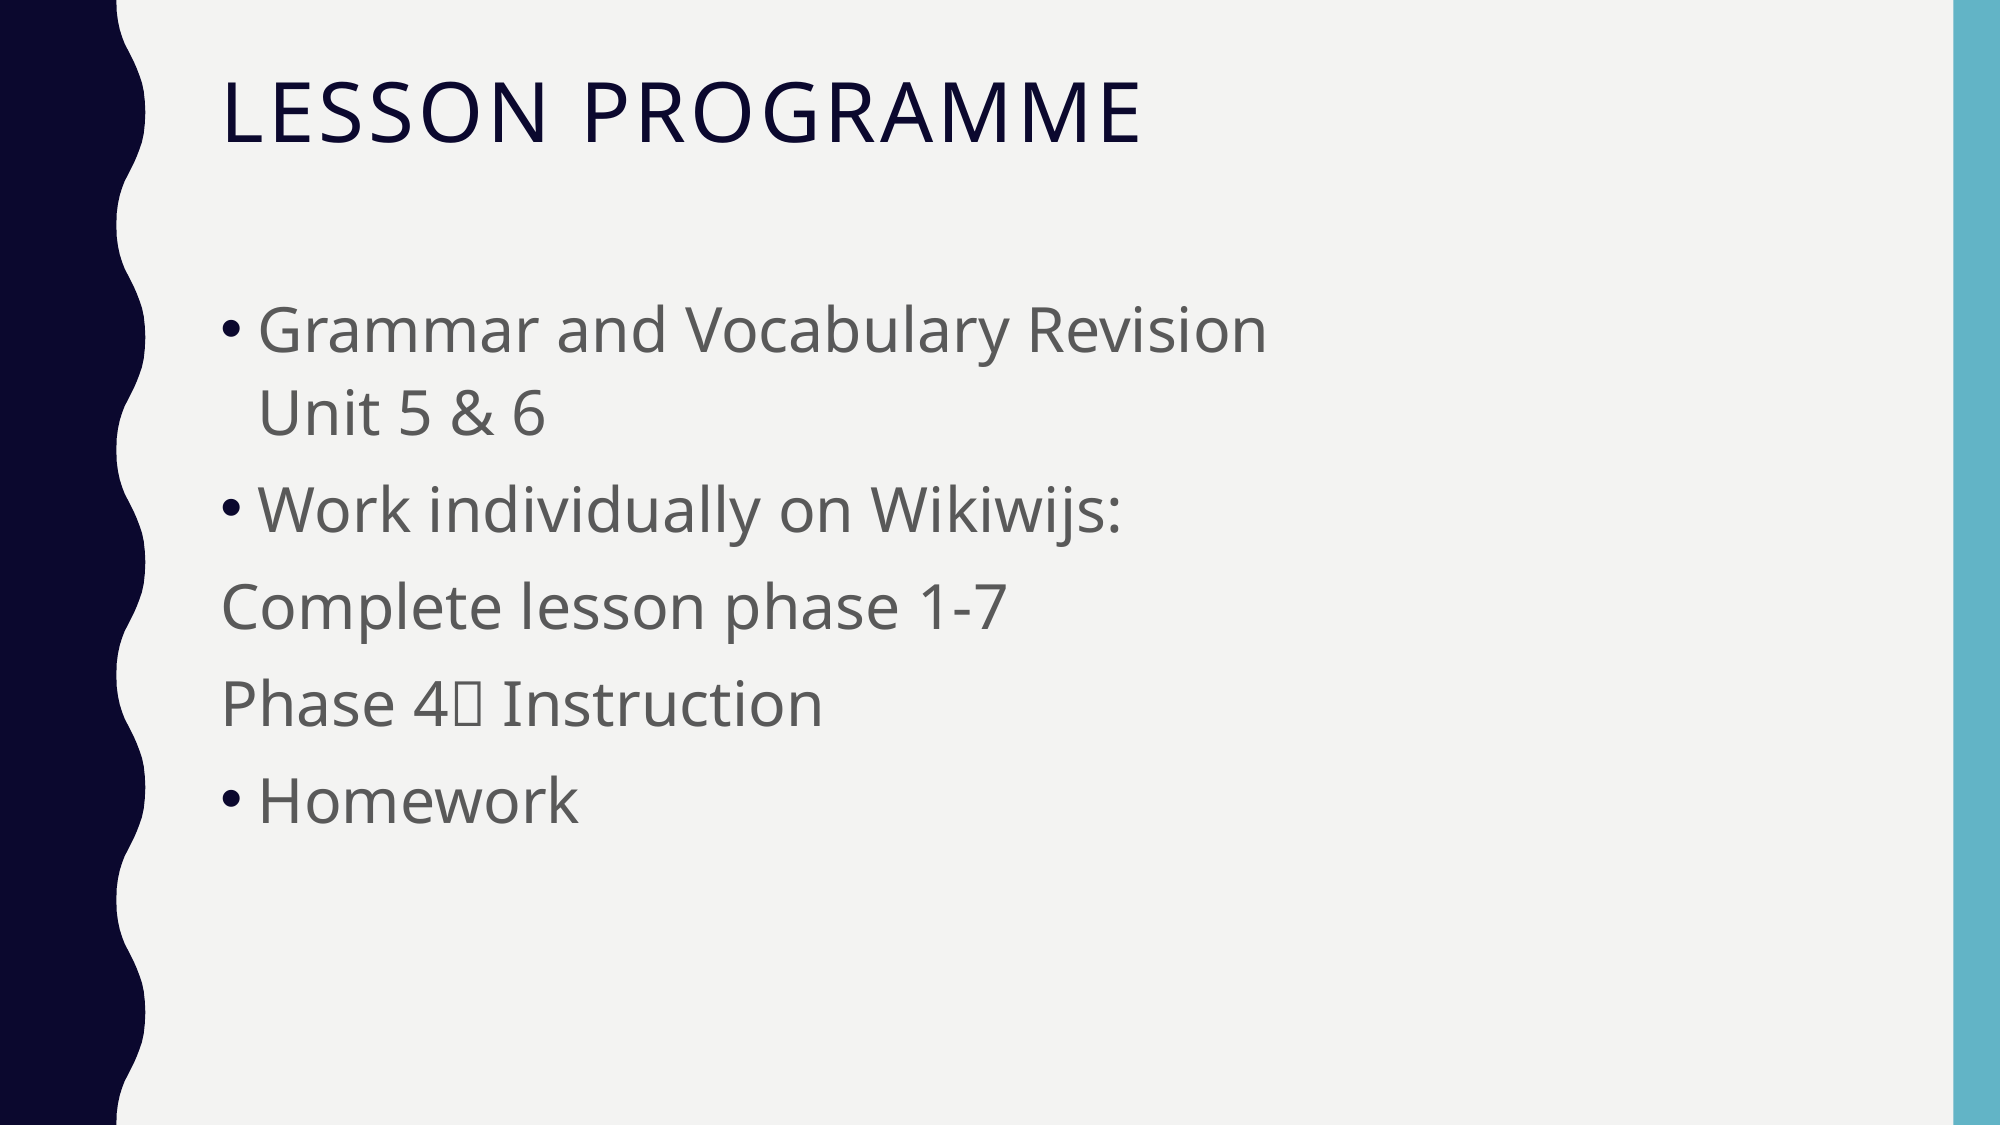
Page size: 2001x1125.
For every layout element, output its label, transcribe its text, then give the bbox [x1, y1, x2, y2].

title Lesson programme [205, 62, 1875, 275]
list Grammar and Vocabulary Revision Unit 5 & 6 Work individually on Wikiwijs: Complete lesson phase 1-7 Phase 4 Instruction Homework [205, 275, 1875, 965]
